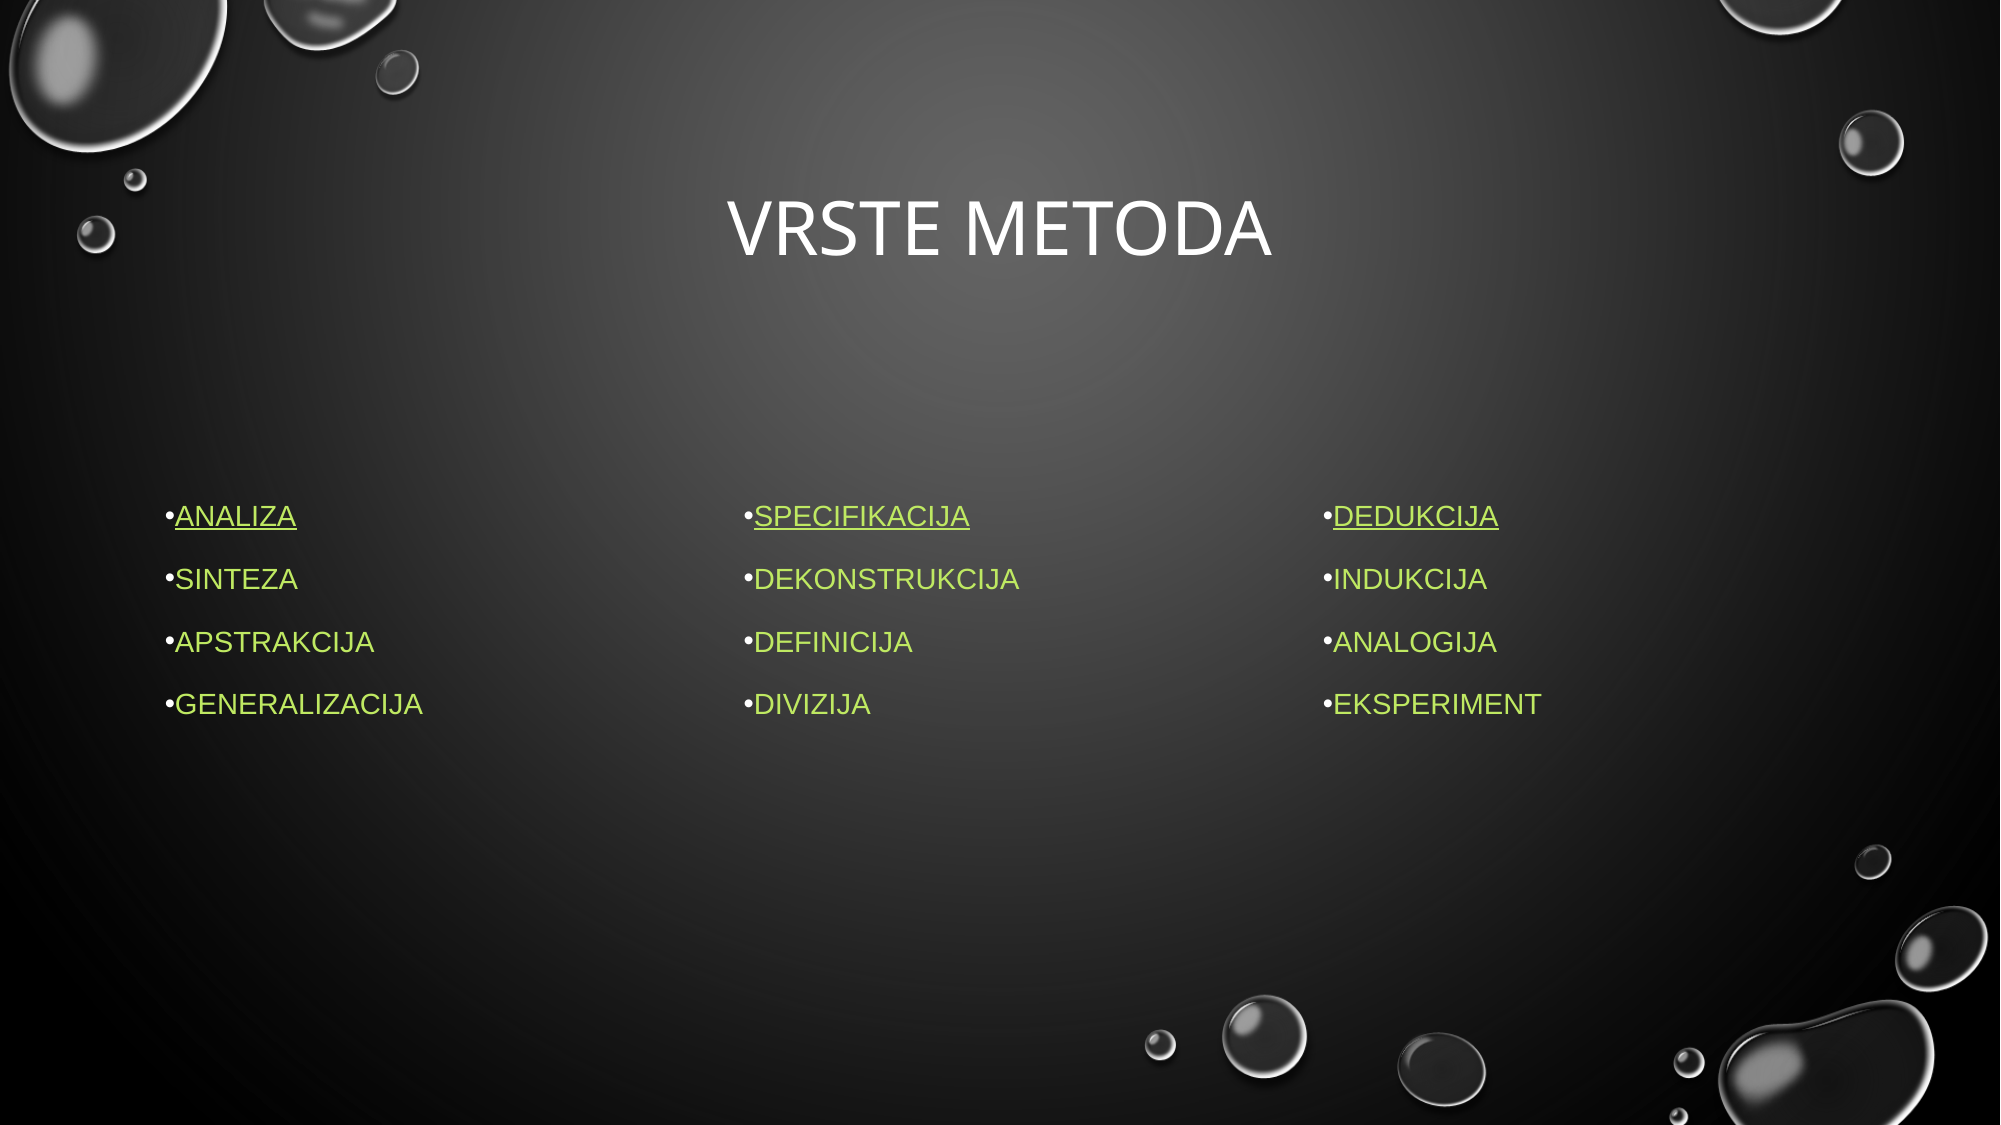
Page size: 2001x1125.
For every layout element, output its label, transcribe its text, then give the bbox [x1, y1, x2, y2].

list Analiza Sinteza Apstrakcija Generalizacija [149, 482, 692, 950]
title VRSTE METODA [149, 99, 1851, 364]
list Specifikacija Dekonstrukcija Definicija Divizija [728, 482, 1271, 950]
list Dedukcija Indukcija Analogija Eksperiment [1307, 482, 1851, 950]
picture [0, 0, 2000, 1125]
